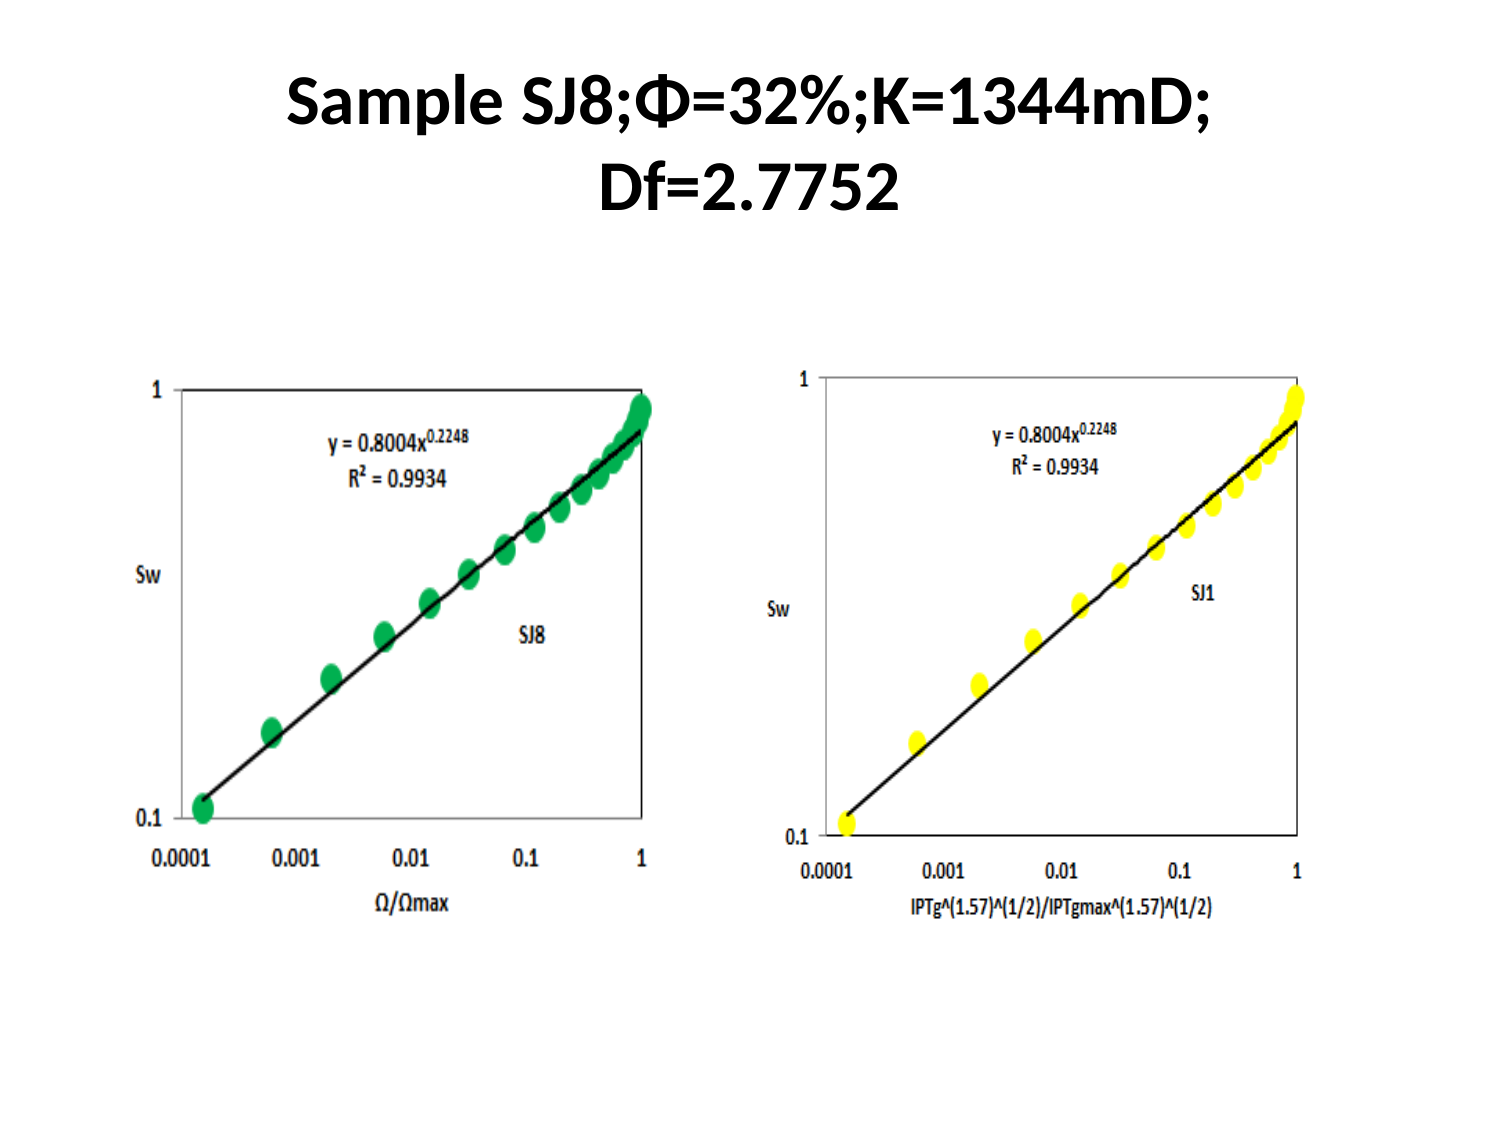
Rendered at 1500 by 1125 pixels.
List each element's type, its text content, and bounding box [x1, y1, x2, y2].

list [762, 349, 1426, 926]
title Sample SJ8;Φ=32%;K=1344mD; Df=2.7752 [75, 45, 1425, 233]
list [74, 287, 738, 963]
